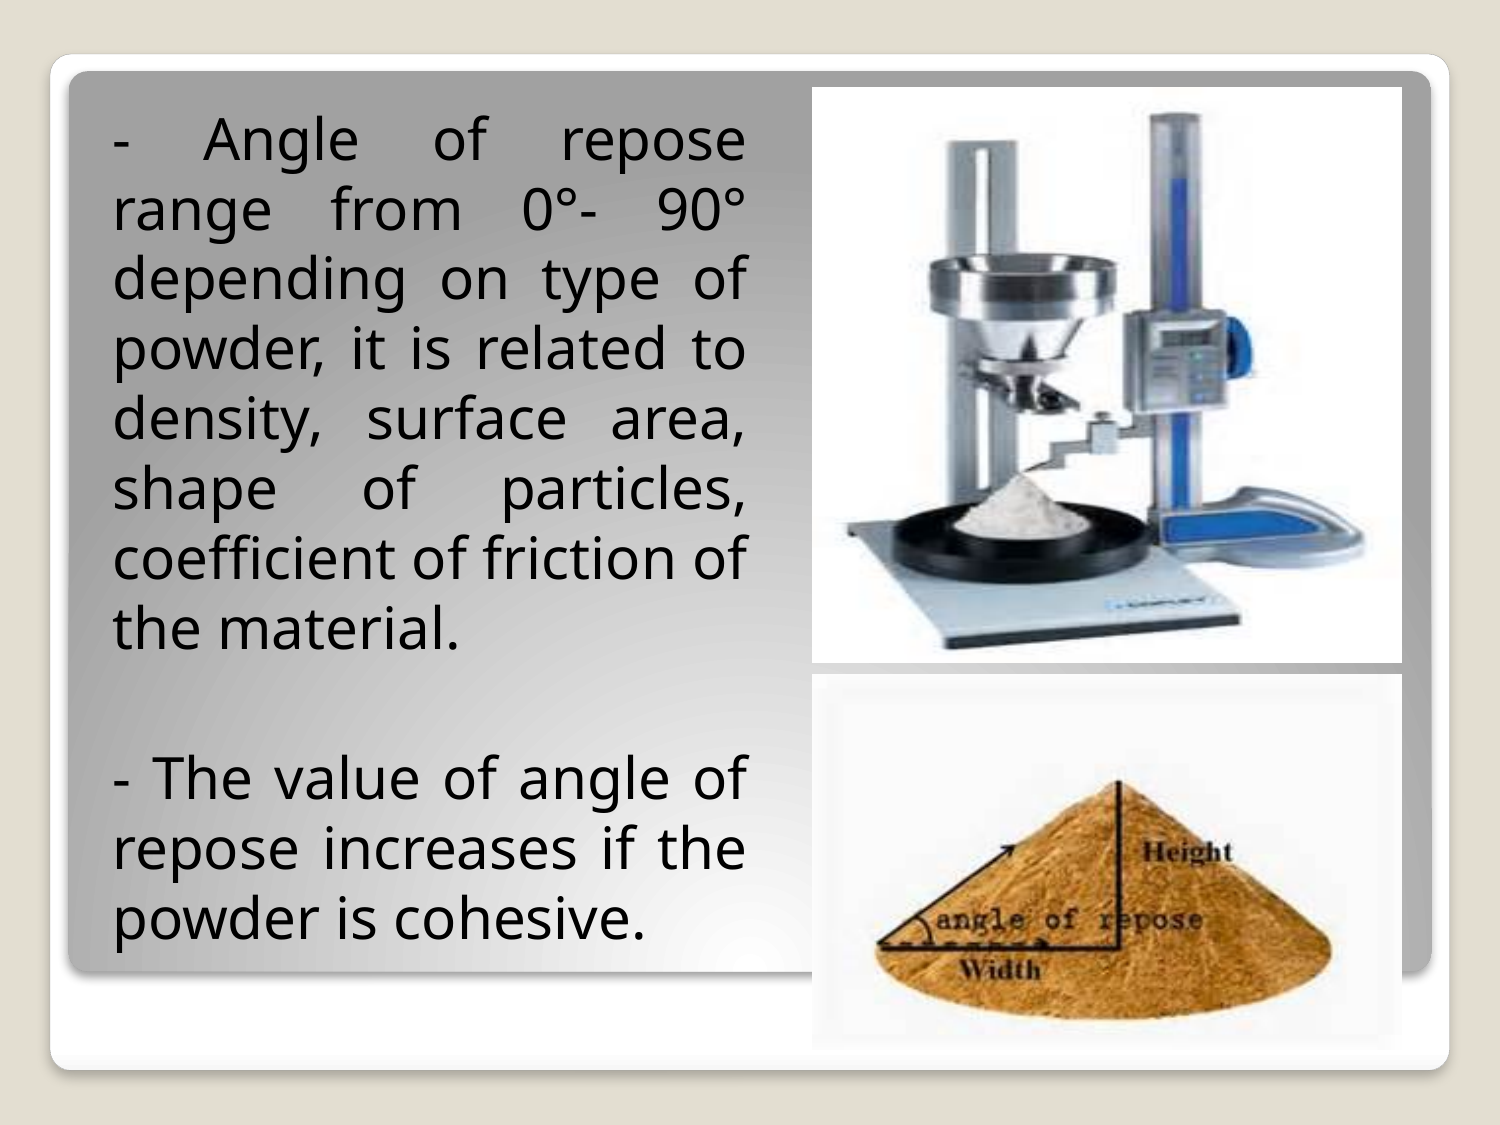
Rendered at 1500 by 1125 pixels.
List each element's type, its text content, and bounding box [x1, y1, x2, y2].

picture [812, 674, 1402, 1051]
list - Angle of repose range from 0°- 90° depending on type of powder, it is related to density, surface area, shape of particles, coefficient of friction of the material. - The value of angle of repose increases if the powder is cohesive. [82, 86, 763, 963]
picture [812, 87, 1402, 663]
